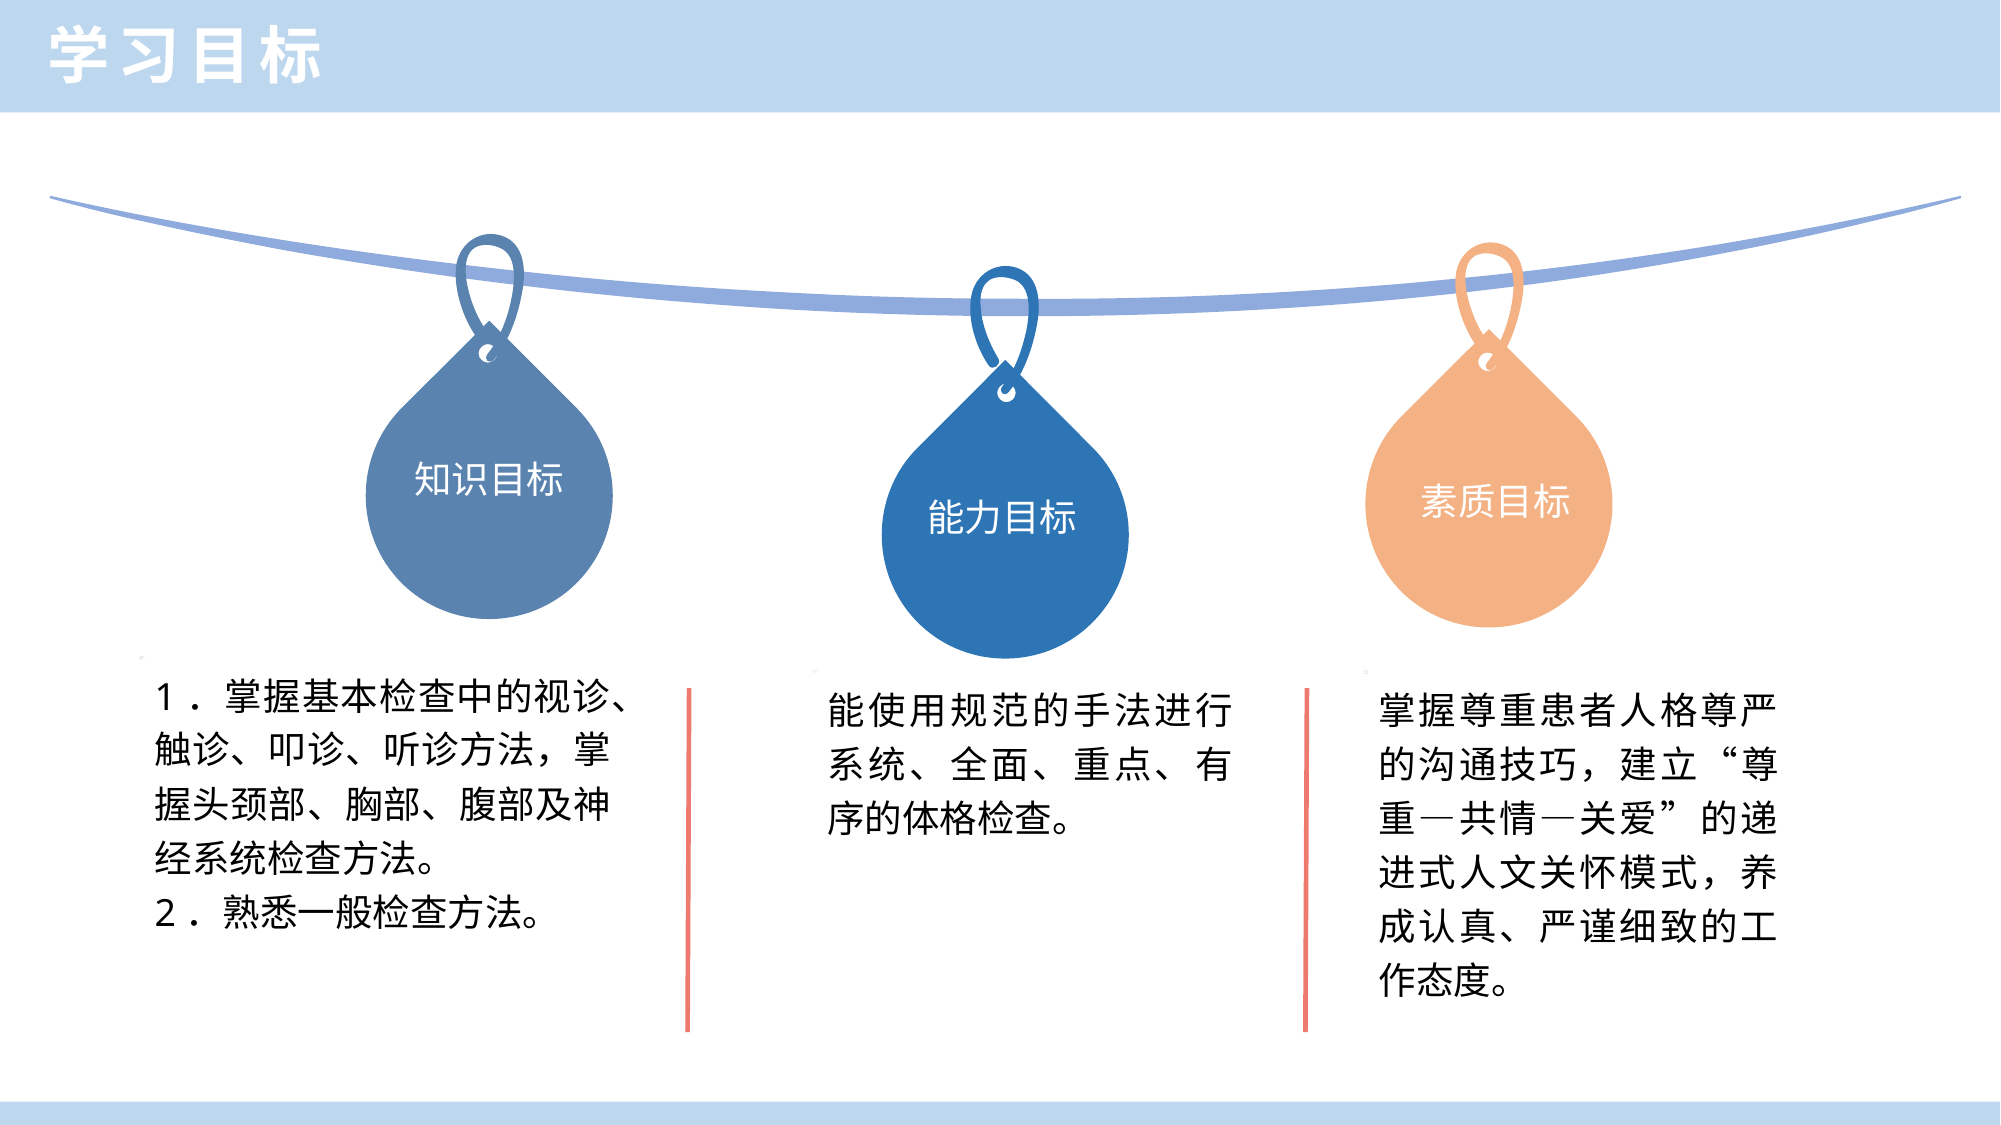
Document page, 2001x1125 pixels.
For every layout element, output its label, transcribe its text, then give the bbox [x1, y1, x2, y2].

text_box [49, 195, 353, 262]
text_box 能使用规范的手法进行系统、全面、重点、有序的体格检查。 [812, 670, 1249, 848]
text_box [1353, 236, 1625, 640]
text_box [1625, 195, 1962, 271]
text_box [869, 260, 1141, 671]
text_box [1141, 287, 1353, 315]
text_box 1．掌握基本检查中的视诊、触诊、叩诊、听诊方法，掌握头颈部、胸部、腹部及神经系统检查方法。 2．熟悉一般检查方法。 [139, 656, 627, 941]
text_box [353, 228, 625, 632]
text_box 学习目标 [35, 9, 334, 97]
text_box [625, 281, 869, 314]
text_box 掌握尊重患者人格尊严的沟通技巧，建立“尊重—共情—关爱”的递进式人文关怀模式，养成认真、严谨细致的工作态度。 [1363, 670, 1794, 1010]
